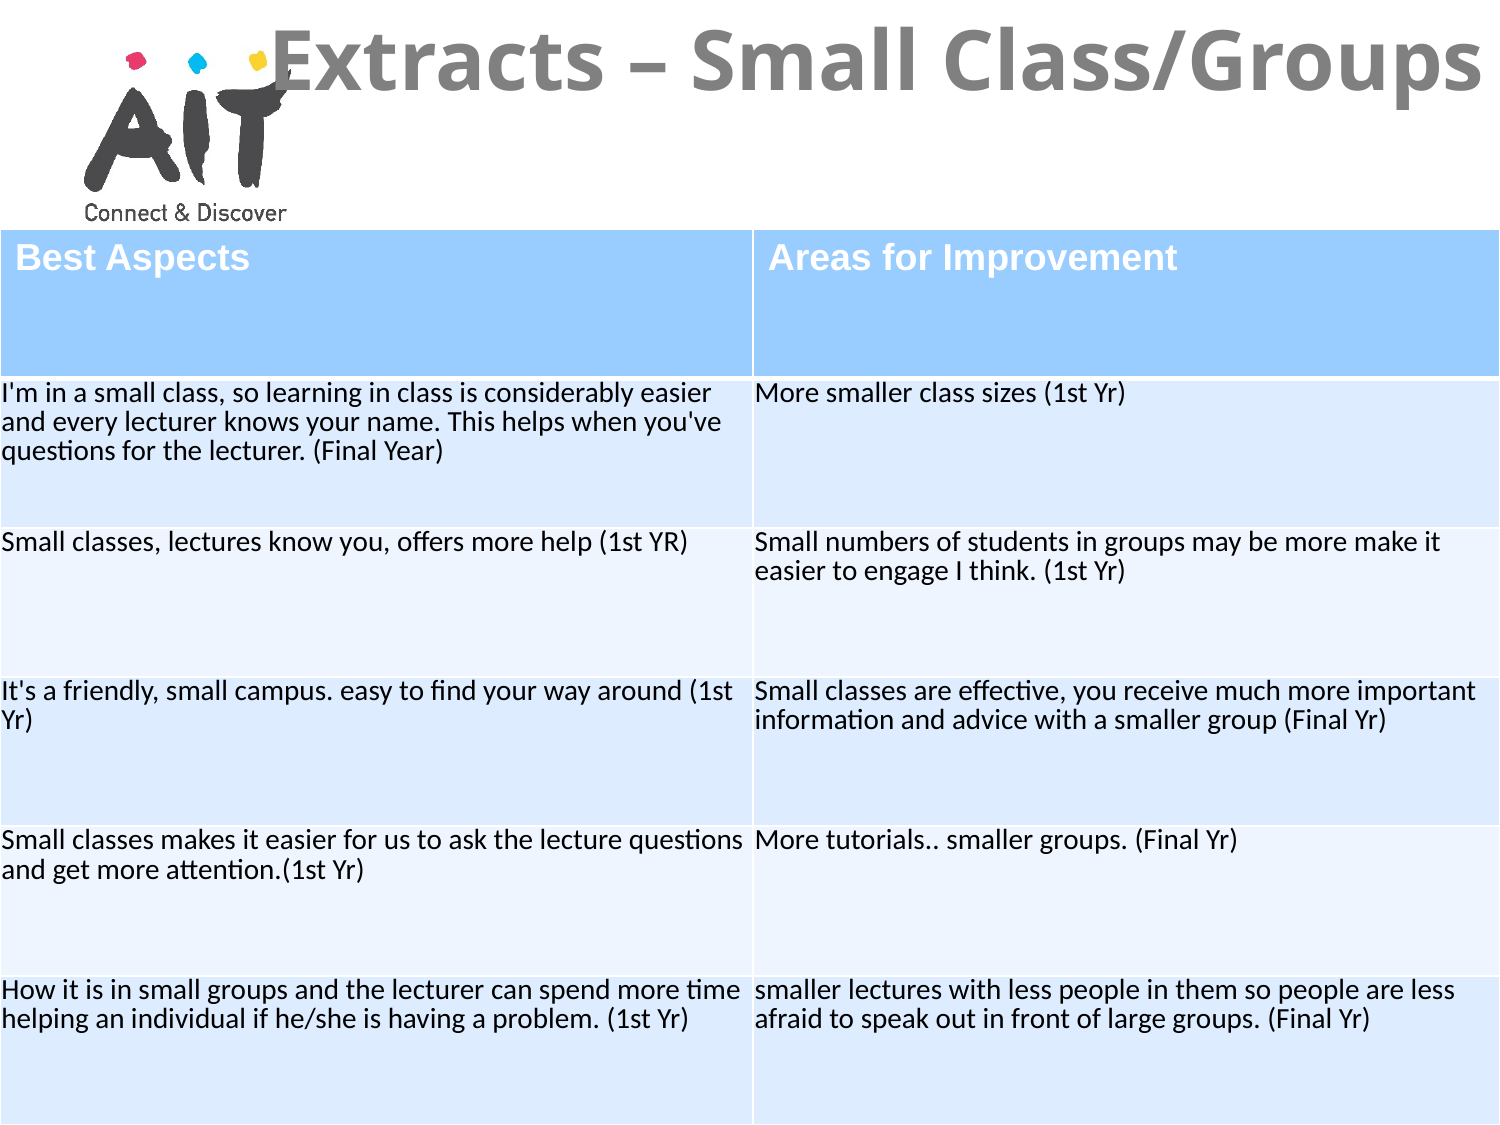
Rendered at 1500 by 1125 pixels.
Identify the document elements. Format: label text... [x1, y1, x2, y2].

table_cell More smaller class sizes (1st Yr) [754, 381, 1499, 527]
table_cell How it is in small groups and the lecturer can spend more time helping an individual if he/she is having a problem. (1st Yr) [1, 977, 752, 1124]
table_cell Small classes makes it easier for us to ask the lecture questions and get more attention.(1st Yr) [1, 827, 752, 975]
table_header Best Aspects [1, 230, 752, 376]
table_cell smaller lectures with less people in them so people are less afraid to speak out in front of large groups. (Final Yr) [754, 977, 1499, 1124]
table_cell I'm in a small class, so learning in class is considerably easier and every lecturer knows your name. This helps when you've questions for the lecturer. (Final Year) [1, 381, 752, 527]
table_cell It's a friendly, small campus. easy to find your way around (1st Yr) [1, 678, 752, 825]
text_box Extracts – Small Class/Groups [218, 0, 1500, 115]
table_header Areas for Improvement [754, 230, 1499, 376]
table_cell More tutorials.. smaller groups. (Final Yr) [754, 827, 1499, 975]
picture [64, 46, 315, 228]
table_cell Small classes, lectures know you, offers more help (1st YR) [1, 529, 752, 676]
table_cell Small numbers of students in groups may be more make it easier to engage I think. (1st Yr) [754, 529, 1499, 676]
table_cell Small classes are effective, you receive much more important information and advice with a smaller group (Final Yr) [754, 678, 1499, 825]
